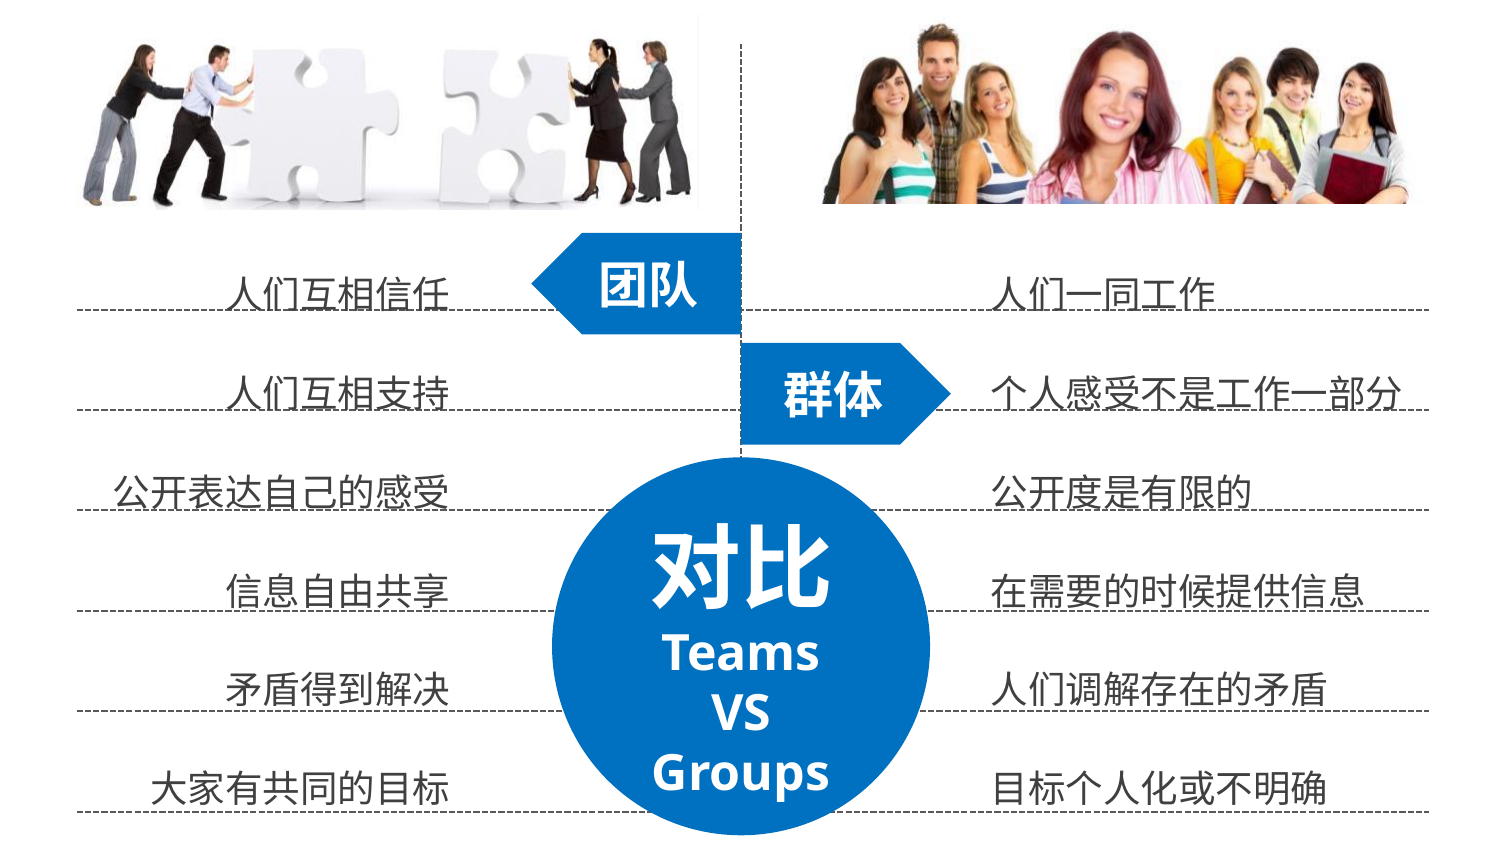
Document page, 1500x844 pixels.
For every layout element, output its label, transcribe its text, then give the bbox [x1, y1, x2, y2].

text_box 群体 [738, 438, 910, 447]
picture [798, 15, 1425, 204]
text_box 人们一同工作 个人感受不是工作一部分 公开度是有限的 在需要的时候提供信息 人们调解存在的矛盾 目标个人化或不明确 [975, 720, 1424, 810]
text_box 人们一同工作 个人感受不是工作一部分 公开度是有限的 在需要的时候提供信息 人们调解存在的矛盾 目标个人化或不明确 [975, 318, 1424, 409]
text_box 人们一同工作 个人感受不是工作一部分 公开度是有限的 在需要的时候提供信息 人们调解存在的矛盾 目标个人化或不明确 [975, 418, 1424, 509]
text_box 人们一同工作 个人感受不是工作一部分 公开度是有限的 在需要的时候提供信息 人们调解存在的矛盾 目标个人化或不明确 [975, 211, 1424, 308]
text_box 人们互相信任 人们互相支持 公开表达自己的感受 信息自由共享 矛盾得到解决 大家有共同的目标 [17, 209, 466, 818]
text_box 人们一同工作 个人感受不是工作一部分 公开度是有限的 在需要的时候提供信息 人们调解存在的矛盾 目标个人化或不明确 [975, 619, 1424, 710]
text_box 群体 [738, 340, 953, 409]
text_box 团队 [529, 230, 744, 308]
text_box 群体 [738, 418, 930, 429]
picture [76, 14, 702, 210]
text_box 团队 [562, 318, 744, 337]
text_box 人们一同工作 个人感受不是工作一部分 公开度是有限的 在需要的时候提供信息 人们调解存在的矛盾 目标个人化或不明确 [975, 518, 1424, 610]
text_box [551, 457, 931, 836]
